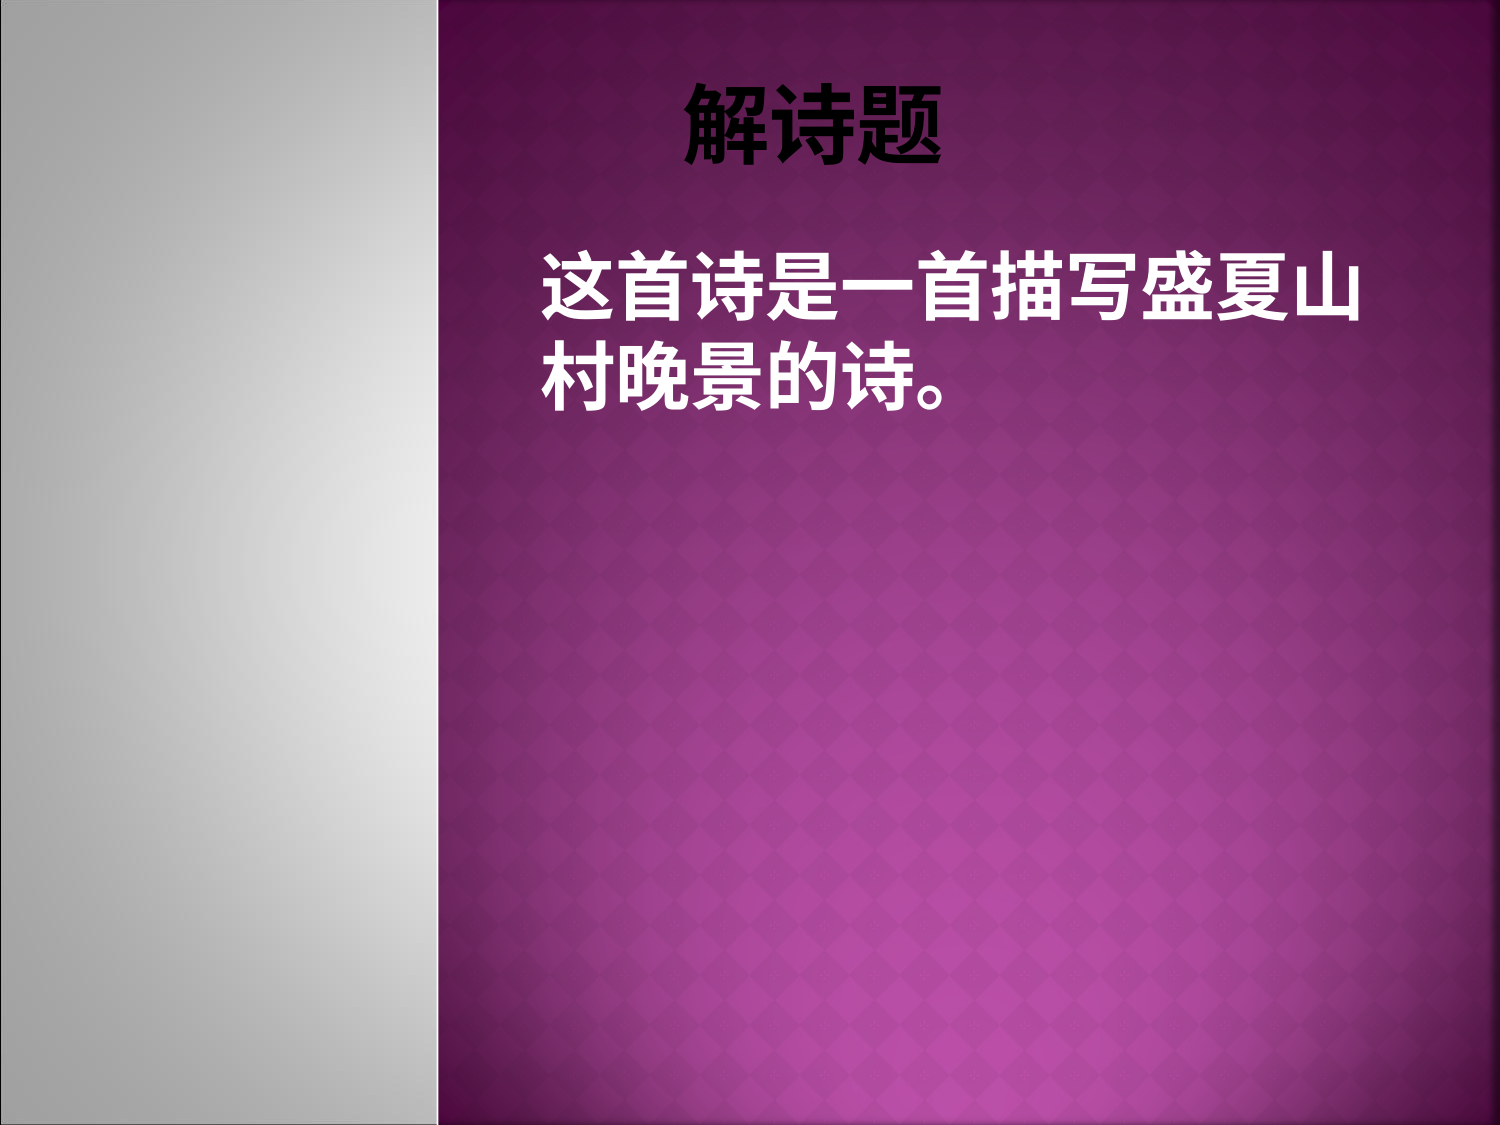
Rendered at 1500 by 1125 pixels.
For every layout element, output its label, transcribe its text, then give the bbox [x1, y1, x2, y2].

title 解诗题 [525, 42, 1102, 176]
text_box 这首诗是一首描写盛夏山村晚景的诗。 [525, 231, 1400, 427]
picture [439, 0, 1500, 1125]
picture [0, 0, 436, 1125]
